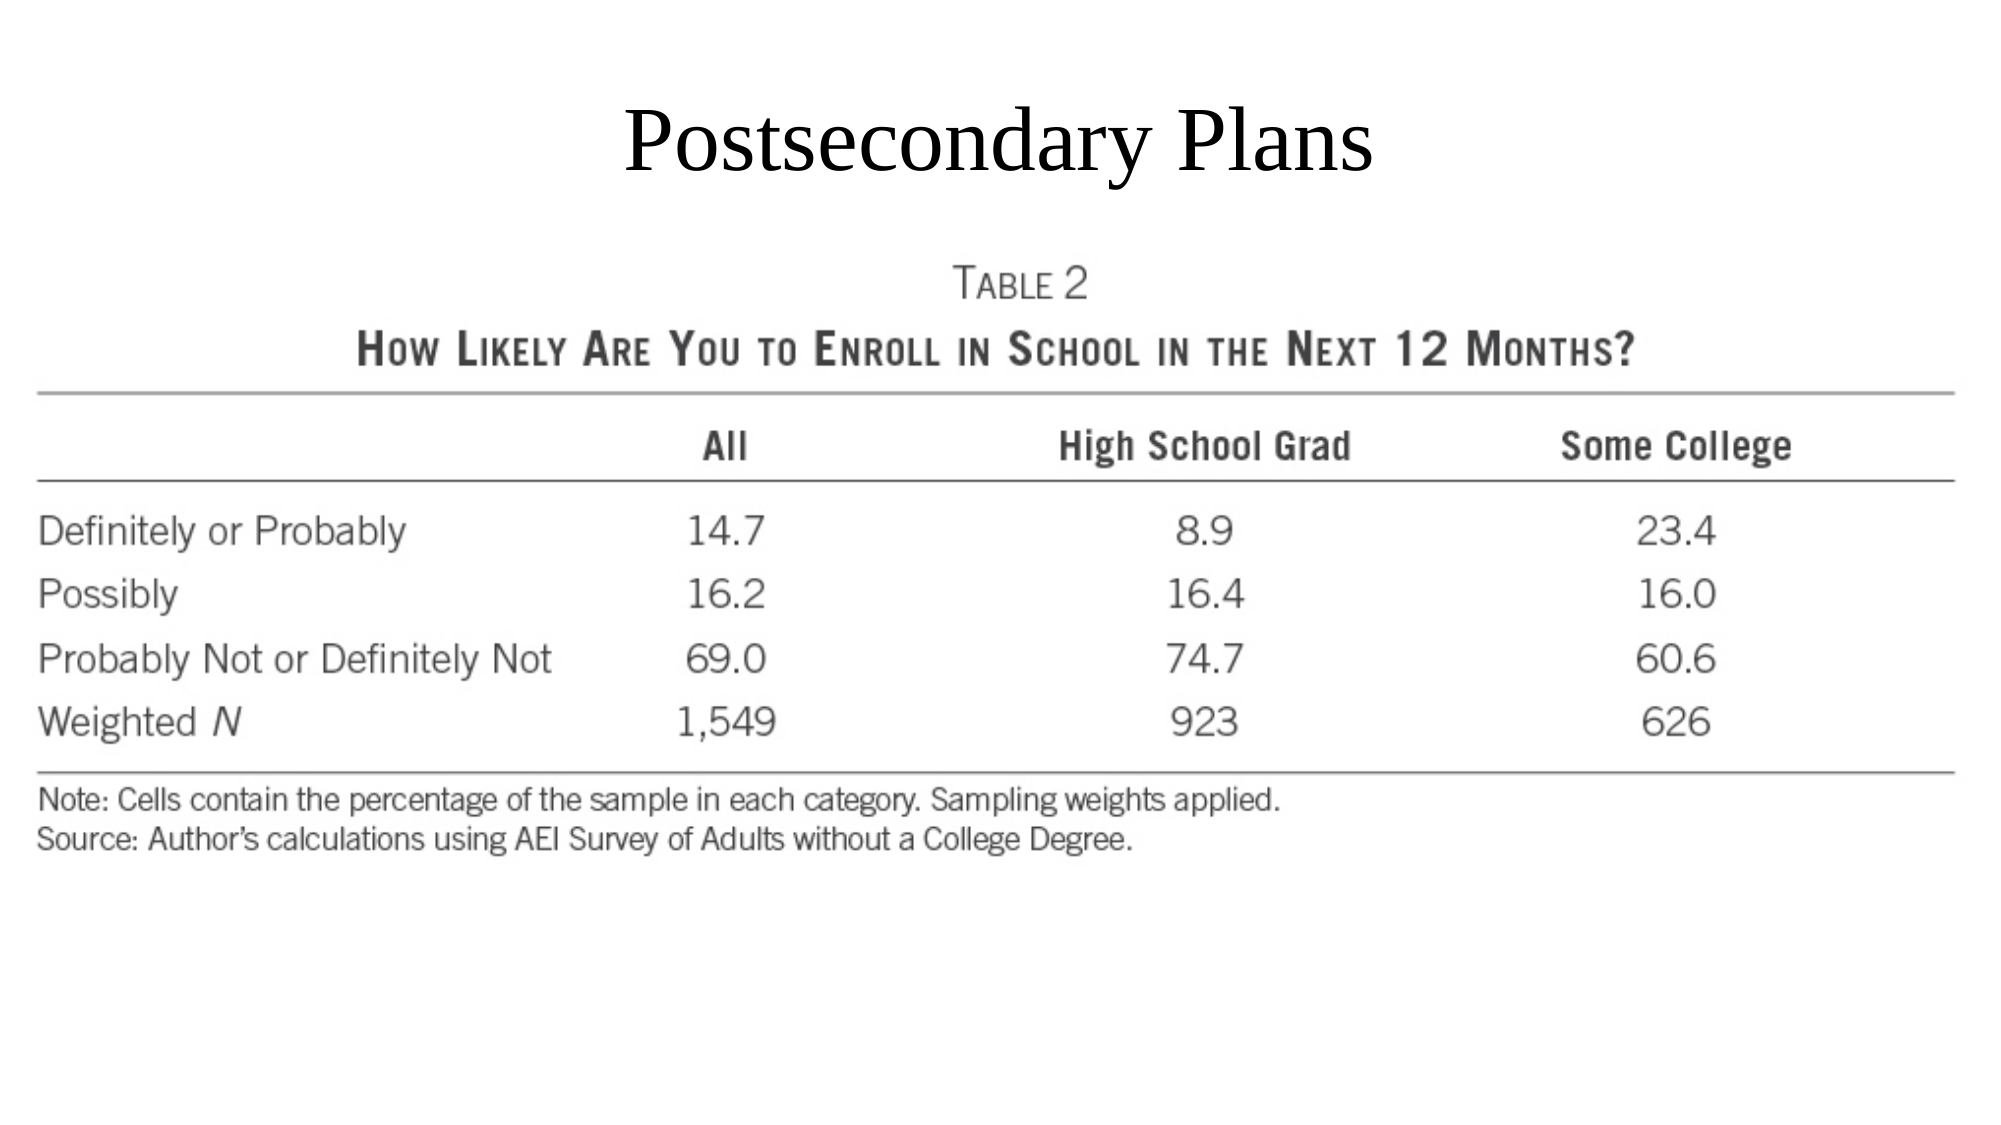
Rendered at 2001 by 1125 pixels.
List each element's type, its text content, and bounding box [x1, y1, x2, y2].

picture [21, 246, 1976, 890]
title Postsecondary Plans [137, 31, 1863, 246]
